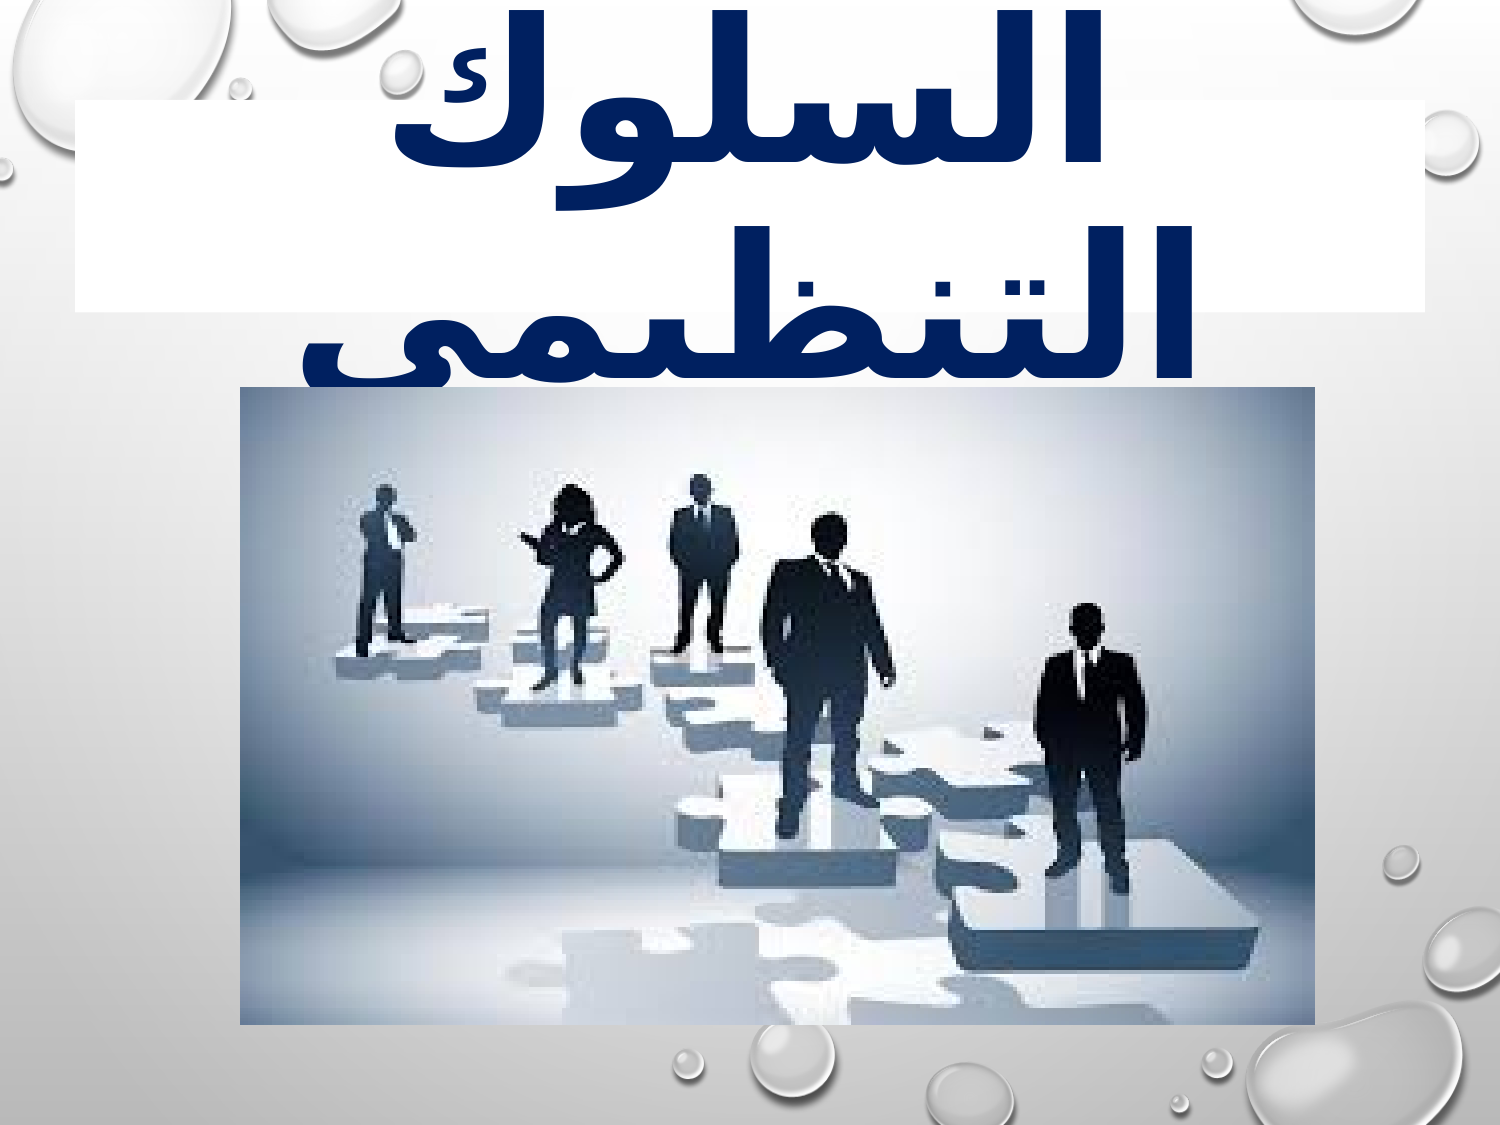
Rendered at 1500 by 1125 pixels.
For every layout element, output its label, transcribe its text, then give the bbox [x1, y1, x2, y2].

picture [0, 0, 1500, 1125]
title السلوك التنظيمي [75, 99, 1425, 313]
